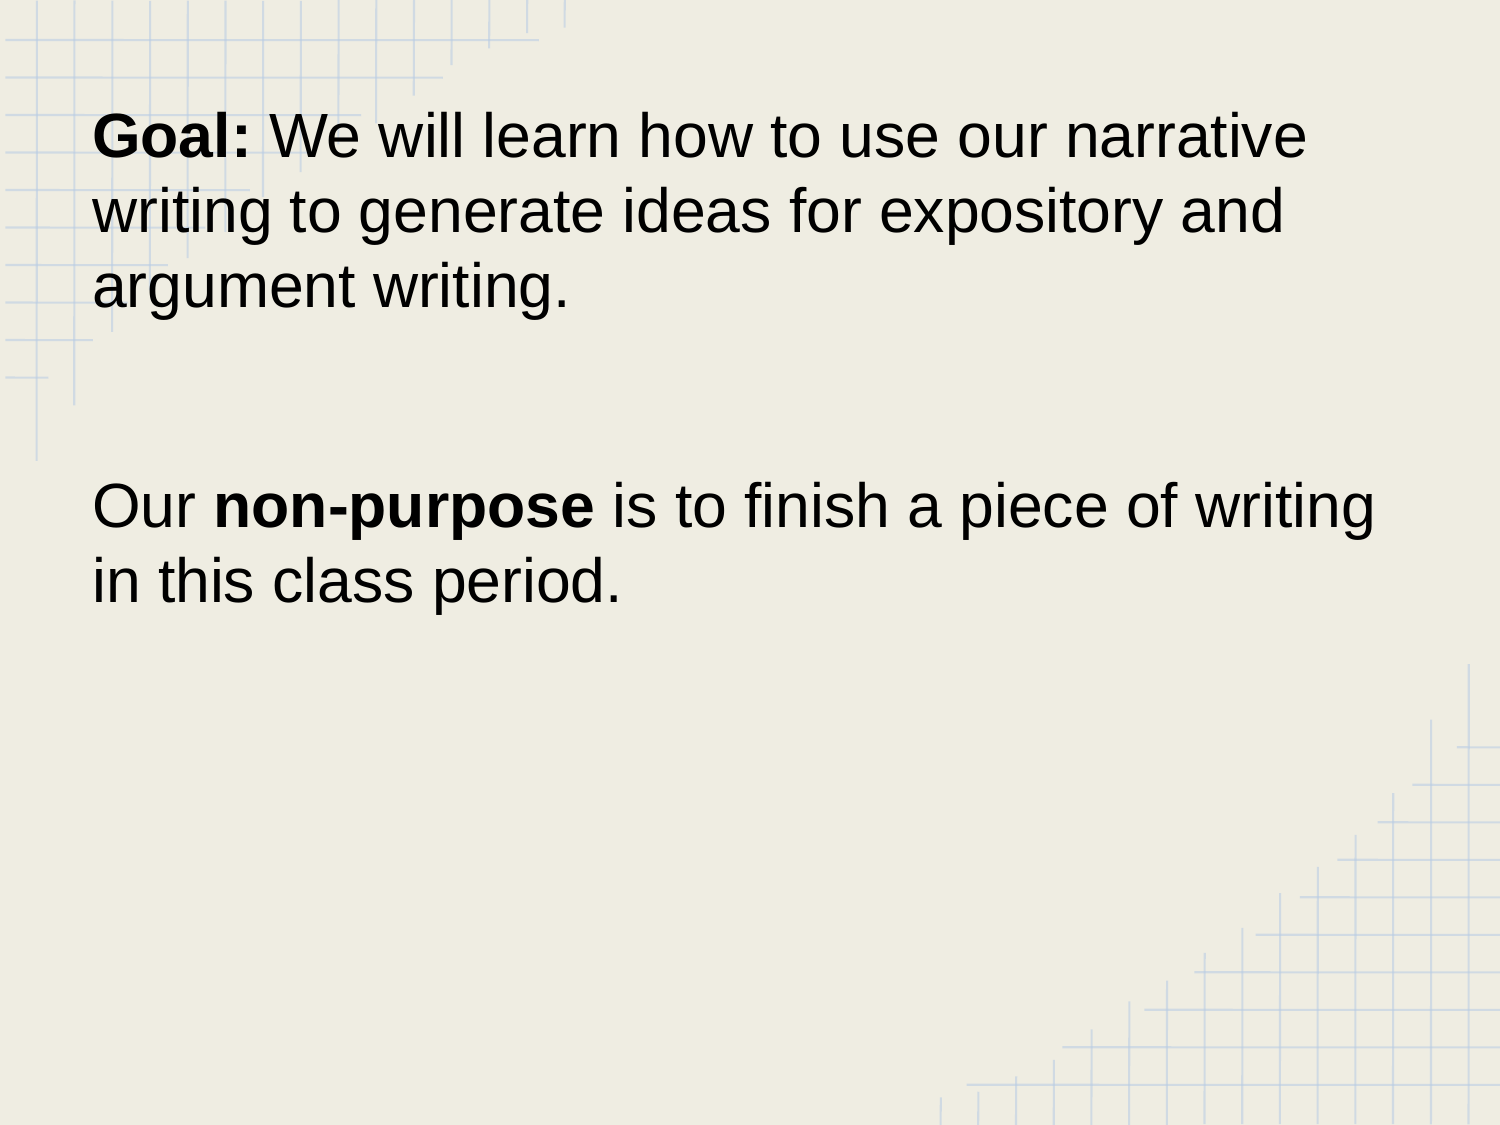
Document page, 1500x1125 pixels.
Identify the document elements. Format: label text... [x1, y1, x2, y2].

text_box Goal: We will learn how to use our narrative writing to generate ideas for expository and argument writing. Our non-purpose is to finish a piece of writing in this class period. [77, 80, 1425, 1038]
